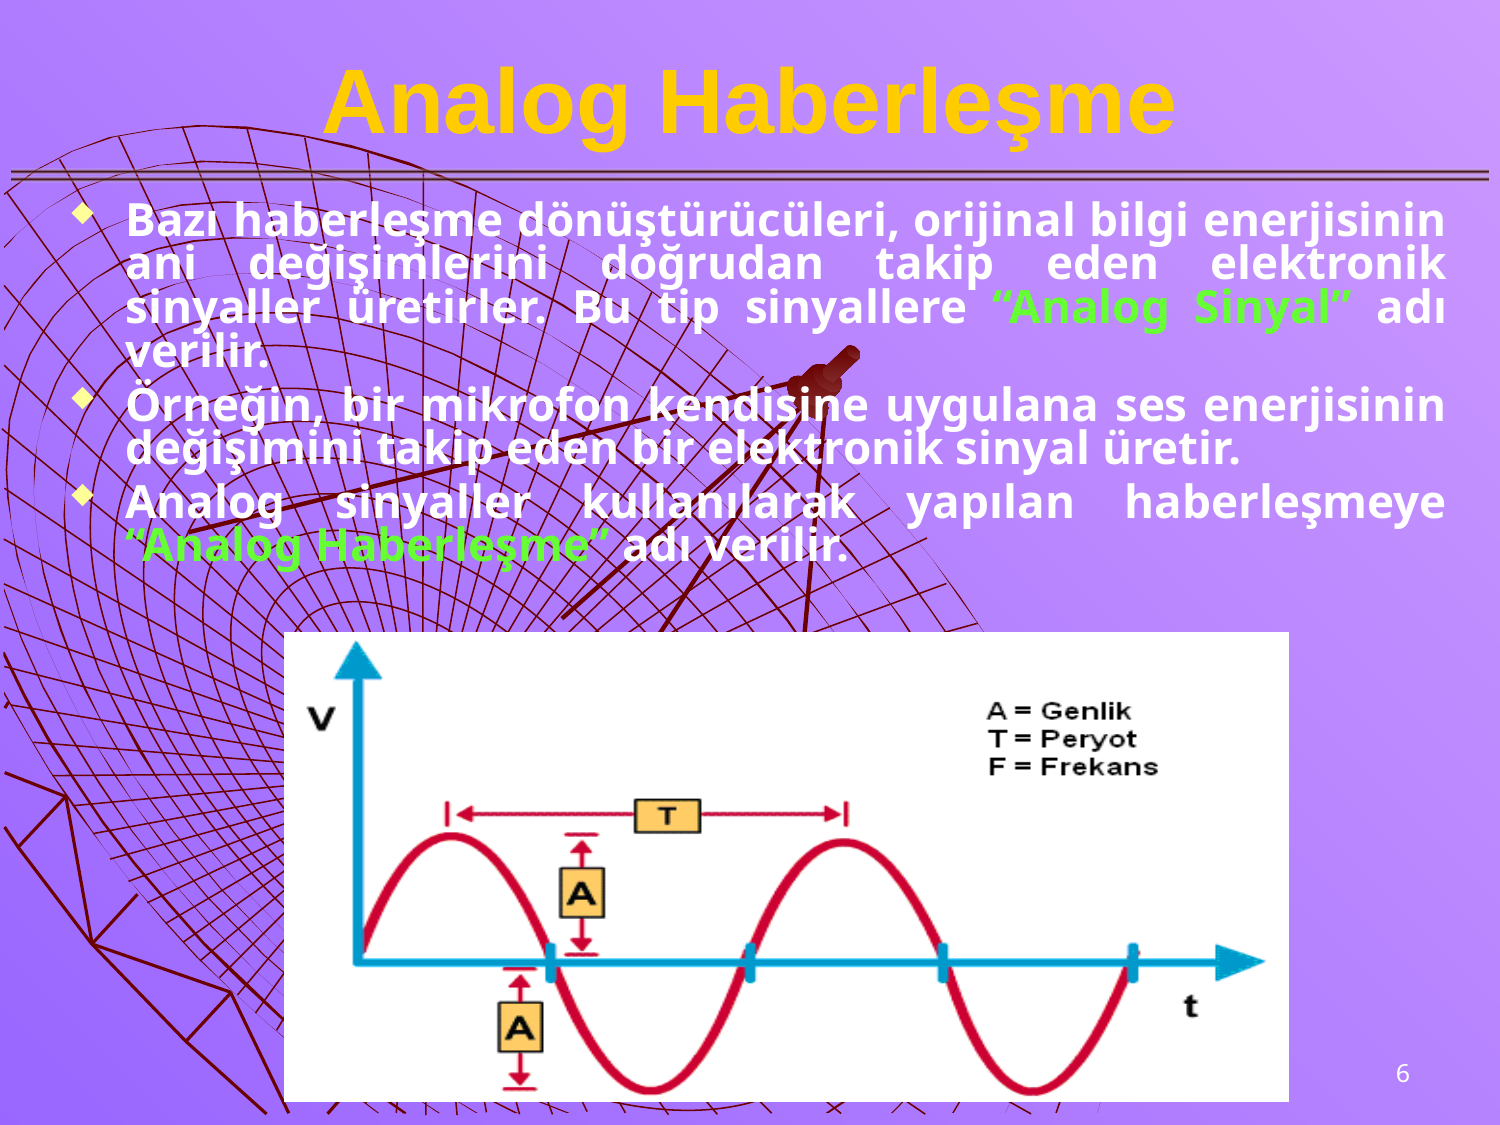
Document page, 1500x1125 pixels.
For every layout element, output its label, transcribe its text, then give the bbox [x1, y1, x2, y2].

list Bazı haberleşme dönüştürücüleri, orijinal bilgi enerjisinin ani değişimlerini doğrudan takip eden elektronik sinyaller üretirler. Bu tip sinyallere “Analog Sinyal” adı verilir. Örneğin, bir mikrofon kendisine uygulana ses enerjisinin değişimini takip eden bir elektronik sinyal üretir. Analog sinyaller kullanılarak yapılan haberleşmeye “Analog Haberleşme” adı verilir. [53, 193, 1463, 733]
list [284, 631, 1289, 1102]
slide_number 6 [1294, 1023, 1426, 1100]
title Analog Haberleşme [0, 15, 1500, 179]
